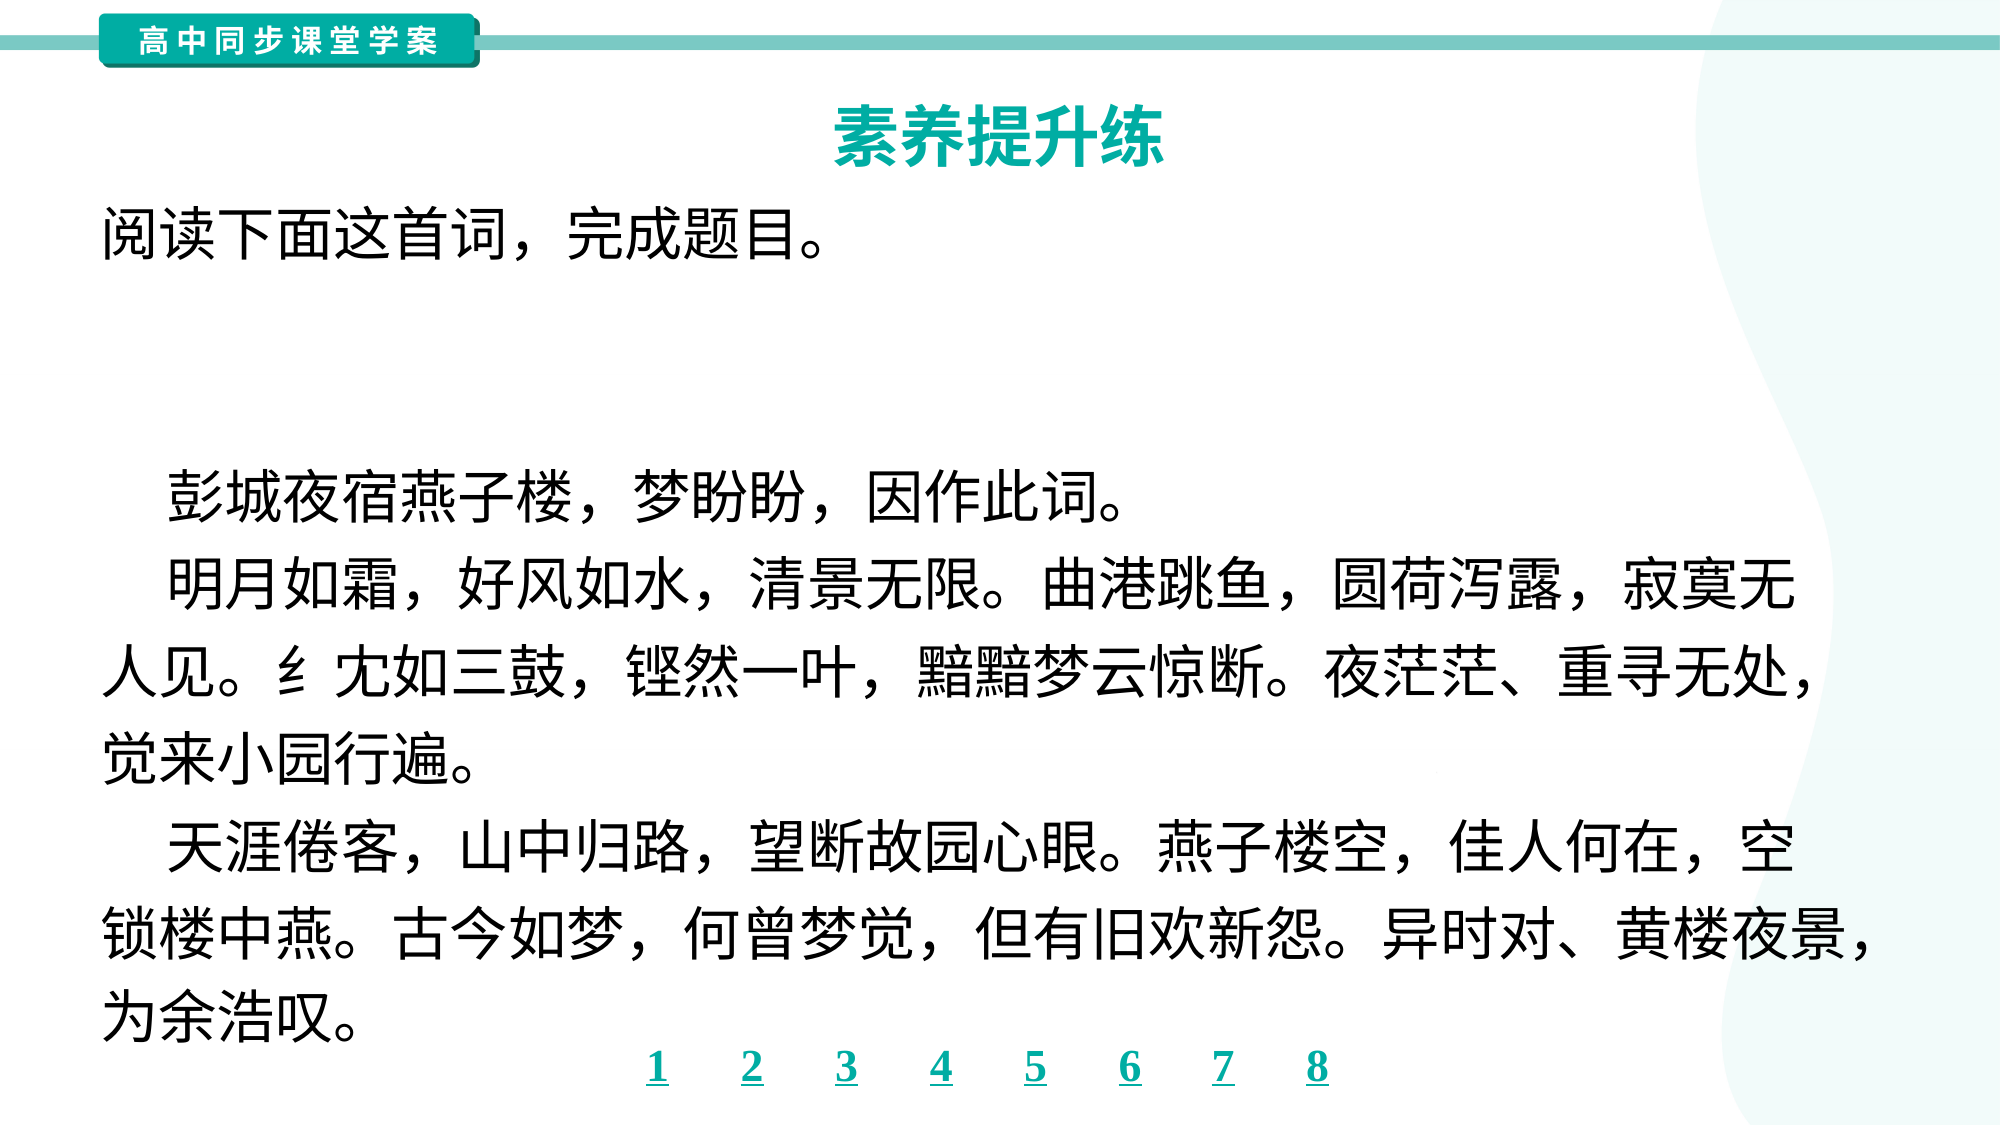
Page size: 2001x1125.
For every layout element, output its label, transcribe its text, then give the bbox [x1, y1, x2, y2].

picture [0, 0, 2000, 1125]
text_box 素养提升练 [100, 76, 1899, 168]
text_box 阅读下面这首词，完成题目。 永遇乐 苏 轼 彭城夜宿燕子楼，梦盼盼，因作此词。 明月如霜，好风如水，清景无限。曲港跳鱼，圆荷泻露，寂寞无 人见。纟冘如三鼓，铿然一叶，黯黯梦云惊断。夜茫茫、重寻无处， 觉来小园行遍。 天涯倦客，山中归路，望断故园心眼。燕子楼空，佳人何在，空 锁楼中燕。古今如梦，何曾梦觉，但有旧欢新怨。异时对、黄楼夜景， 为余浩叹。#1.1.4 [100, 179, 1899, 1043]
